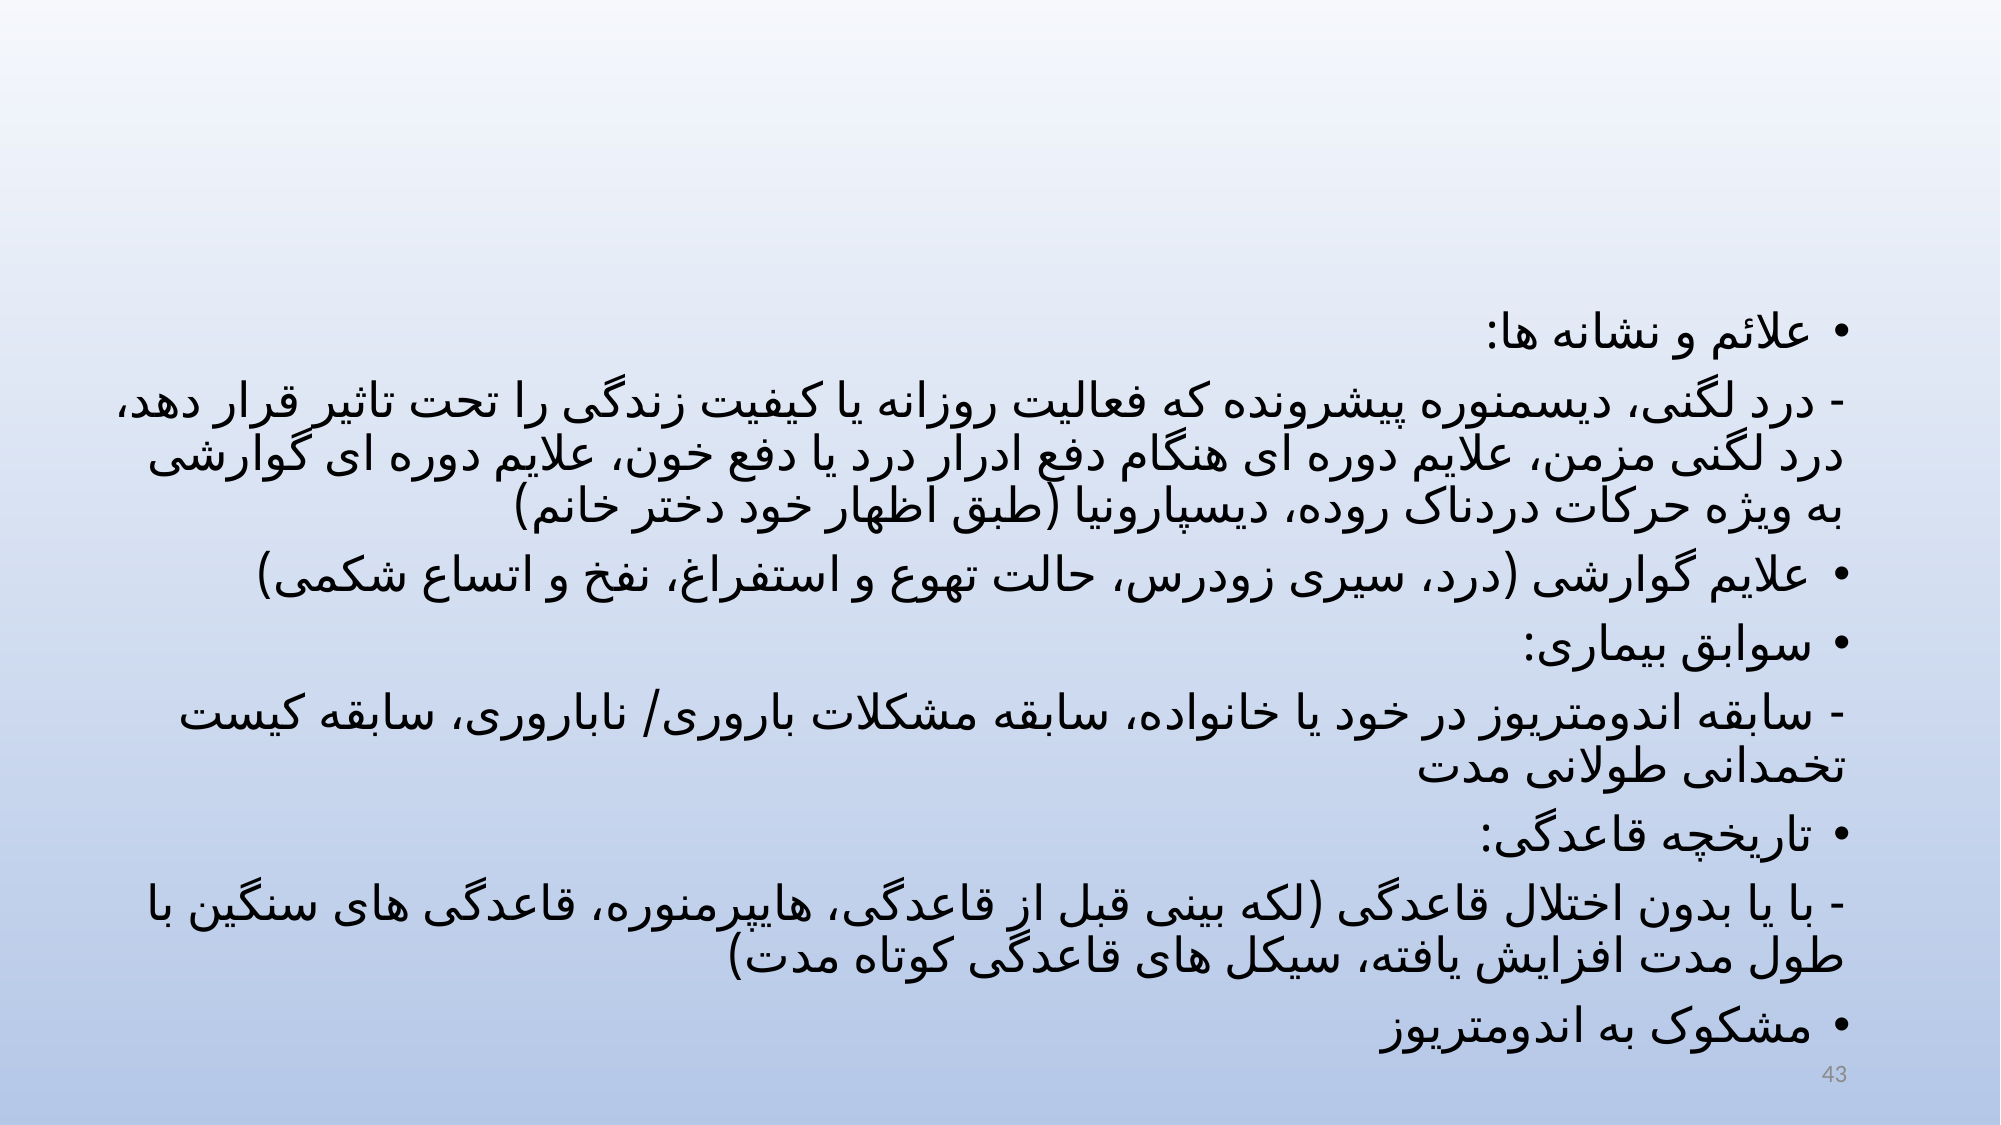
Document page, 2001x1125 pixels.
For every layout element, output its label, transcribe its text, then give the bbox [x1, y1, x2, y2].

slide_number 43 [1412, 1042, 1863, 1103]
list علائم و نشانه ها: - درد لگنی، دیسمنوره پیشرونده که فعالیت روزانه یا کیفیت زندگی را تحت تاثیر قرار دهد، درد لگنی مزمن، علایم دوره ای هنگام دفع ادرار درد یا دفع خون، علایم دوره ای گوارشی به ویژه حرکات دردناک روده، دیسپارونیا (طبق اظهار خود دختر خانم) علایم گوارشی (درد، سیری زودرس، حالت تهوع و استفراغ، نفخ و اتساع شکمی) سوابق بیماری: - سابقه اندومتریوز در خود یا خانواده، سابقه مشکلات باروری/ ناباروری، سابقه کیست تخمدانی طولانی مدت تاریخچه قاعدگی: - با یا بدون اختلال قاعدگی (لکه بینی قبل از قاعدگی، هایپرمنوره، قاعدگی های سنگین با طول مدت افزایش یافته، سیکل های قاعدگی کوتاه مدت) مشکوک به اندومتریوز [92, 299, 1863, 1066]
